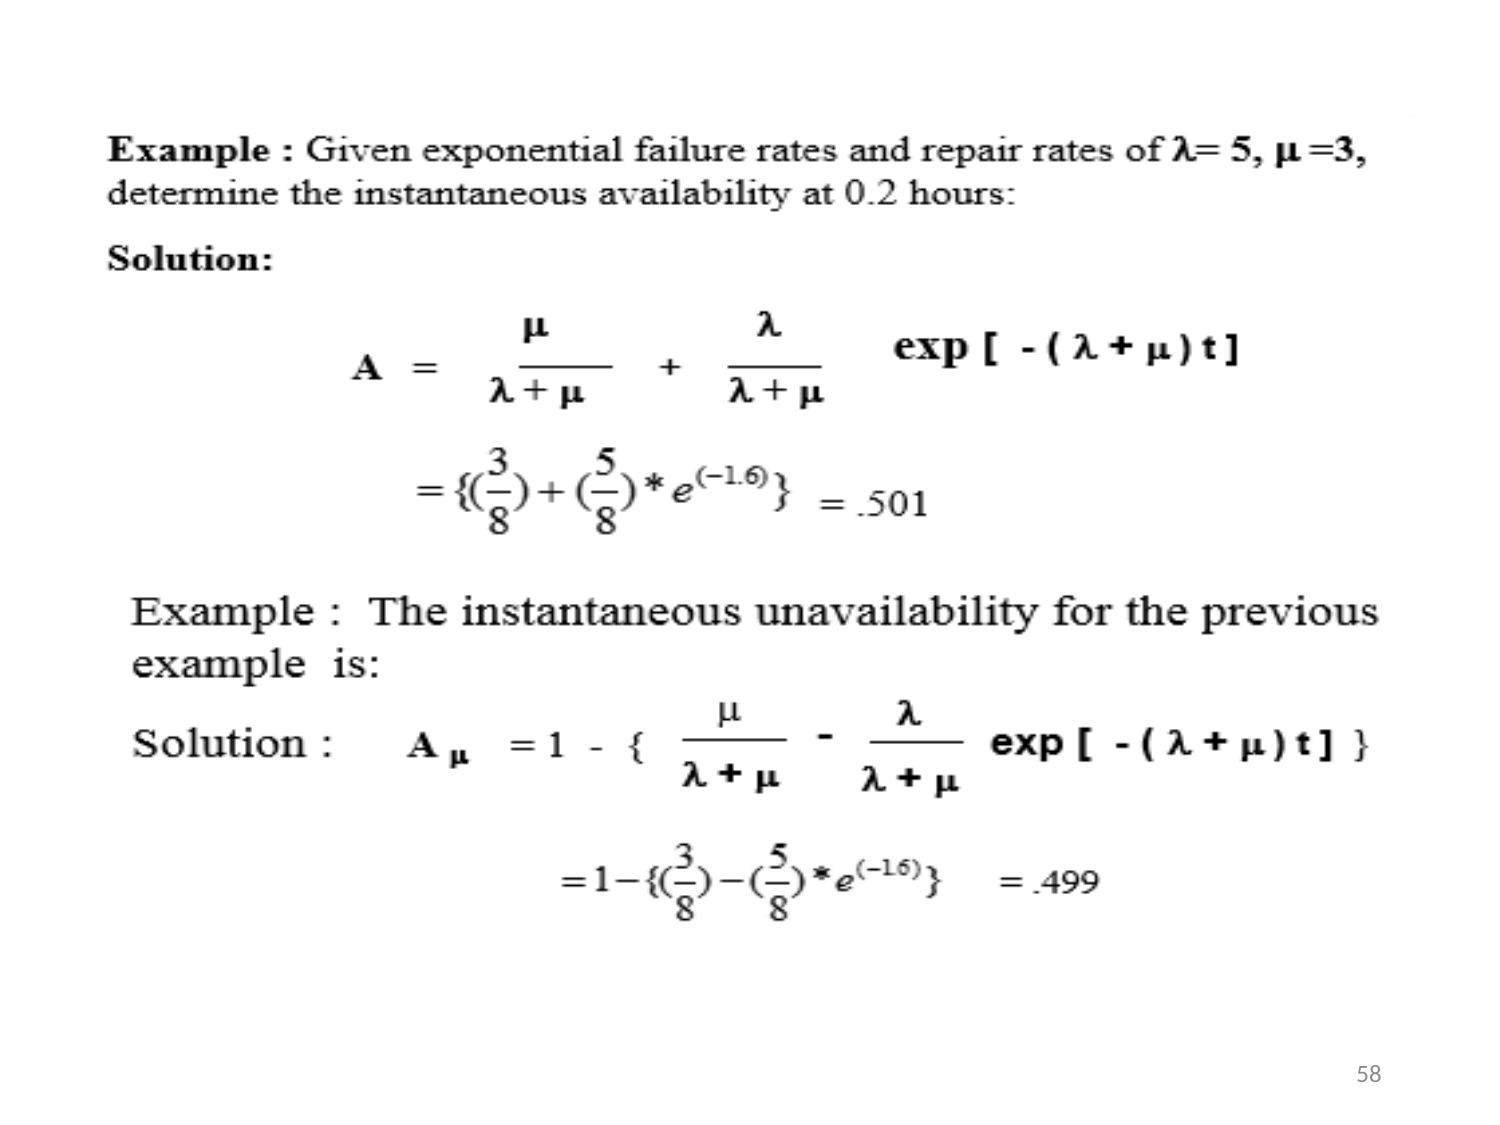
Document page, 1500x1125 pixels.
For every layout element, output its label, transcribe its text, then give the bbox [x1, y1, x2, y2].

slide_number 58 [1059, 1042, 1397, 1103]
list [102, 114, 1417, 935]
